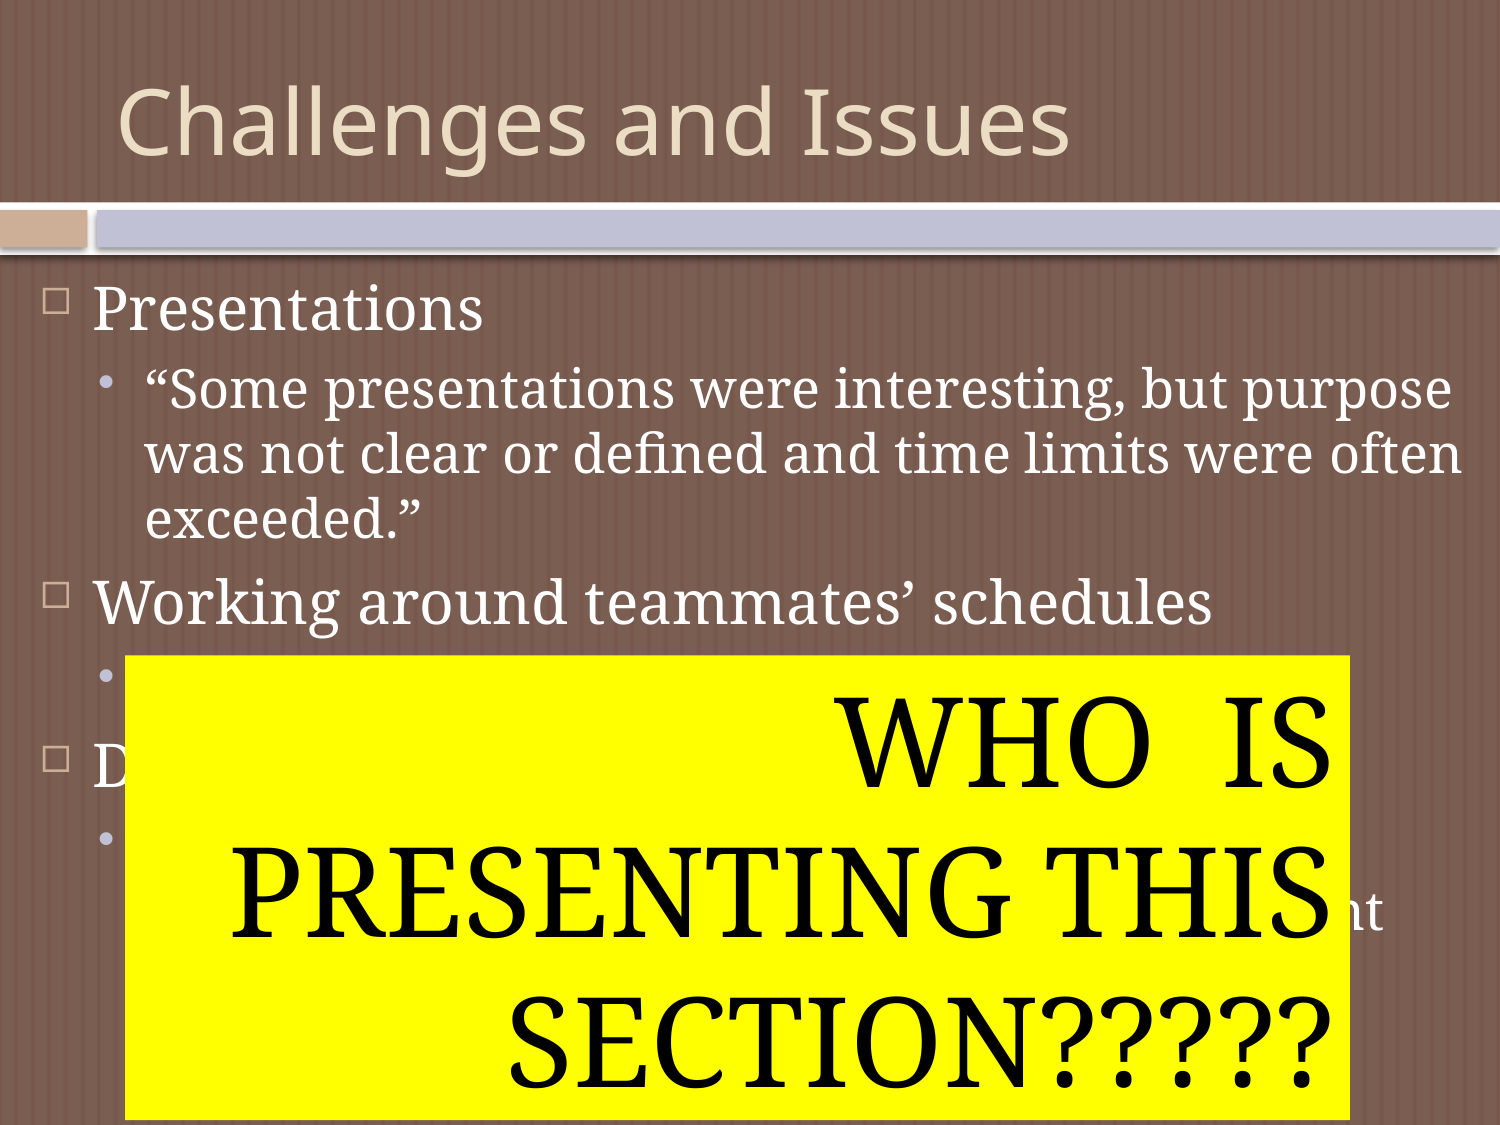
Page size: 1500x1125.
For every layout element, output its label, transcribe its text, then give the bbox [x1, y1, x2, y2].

list Presentations “Some presentations were interesting, but purpose was not clear or defined and time limits were often exceeded.” Working around teammates’ schedules Communication and Response Delays Different personalities and learning styles Dr. Patti had to ensure everyone was engaged through the various deliveries of course content [24, 262, 1500, 1125]
text_box WHO IS PRESENTING THIS SECTION????? [125, 655, 1350, 1121]
title Challenges and Issues [100, 37, 1438, 200]
